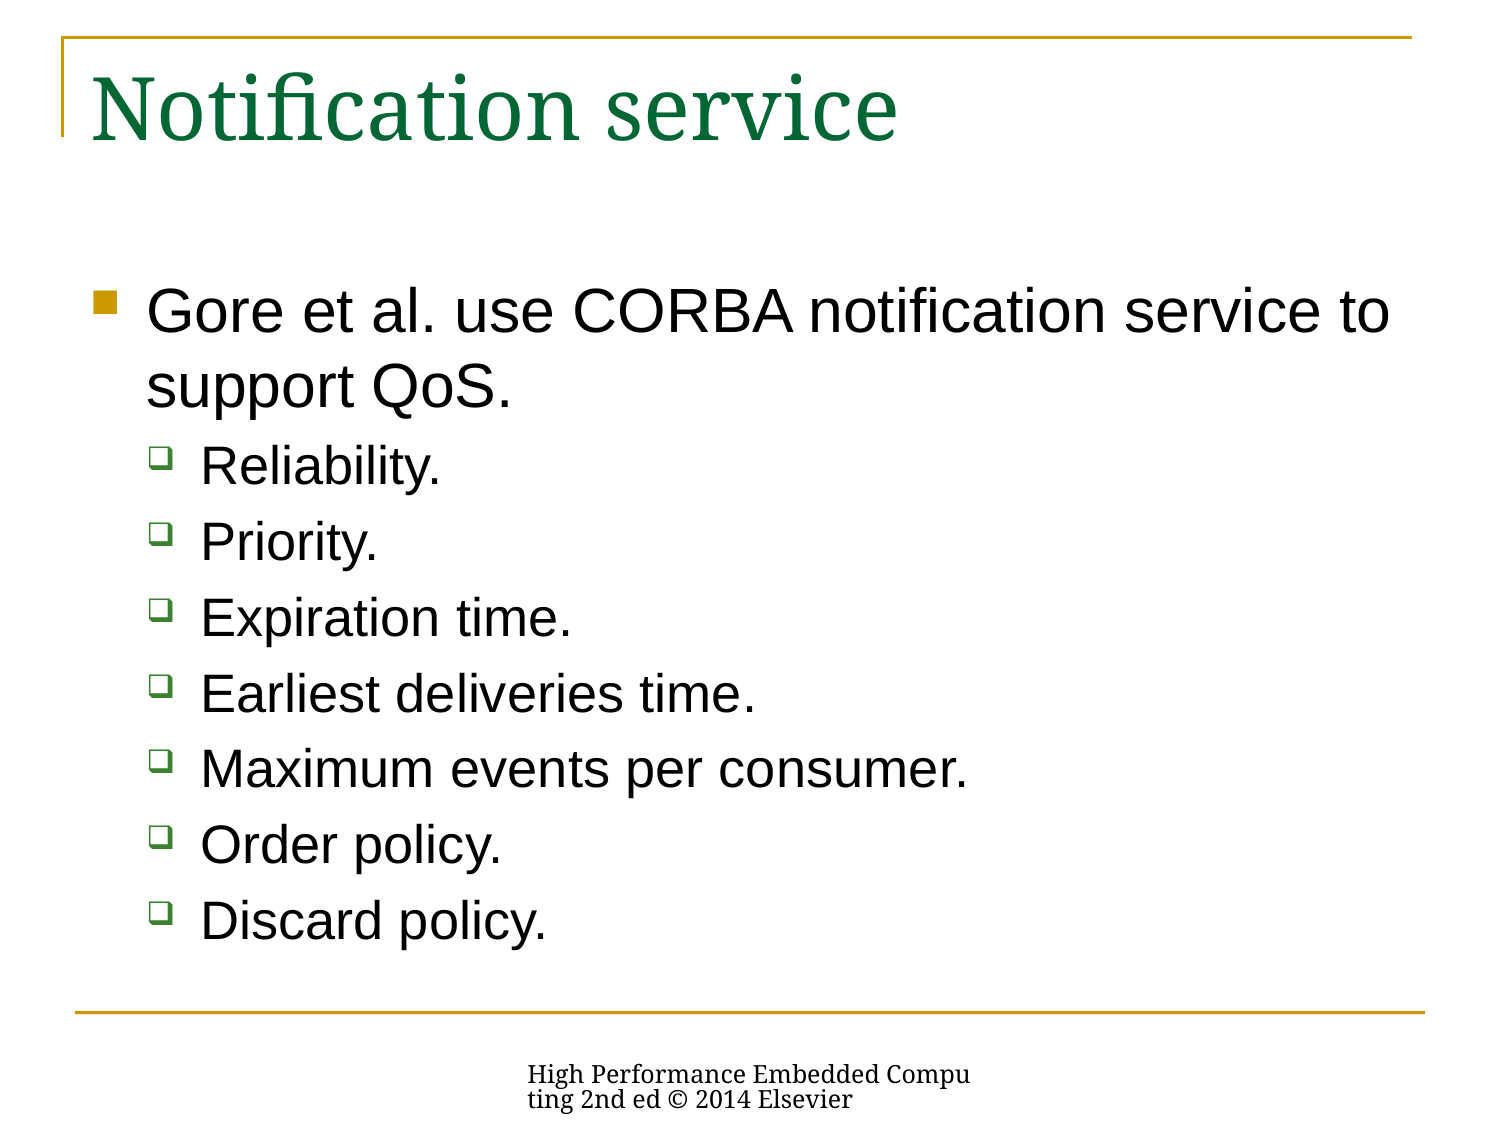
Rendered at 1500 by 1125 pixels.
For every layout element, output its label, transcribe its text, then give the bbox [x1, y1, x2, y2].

footer High Performance Embedded Computing 2nd ed © 2014 Elsevier [512, 1025, 988, 1100]
list Gore et al. use CORBA notification service to support QoS. Reliability. Priority. Expiration time. Earliest deliveries time. Maximum events per consumer. Order policy. Discard policy. [75, 262, 1425, 1006]
title Notification service [75, 45, 1425, 233]
